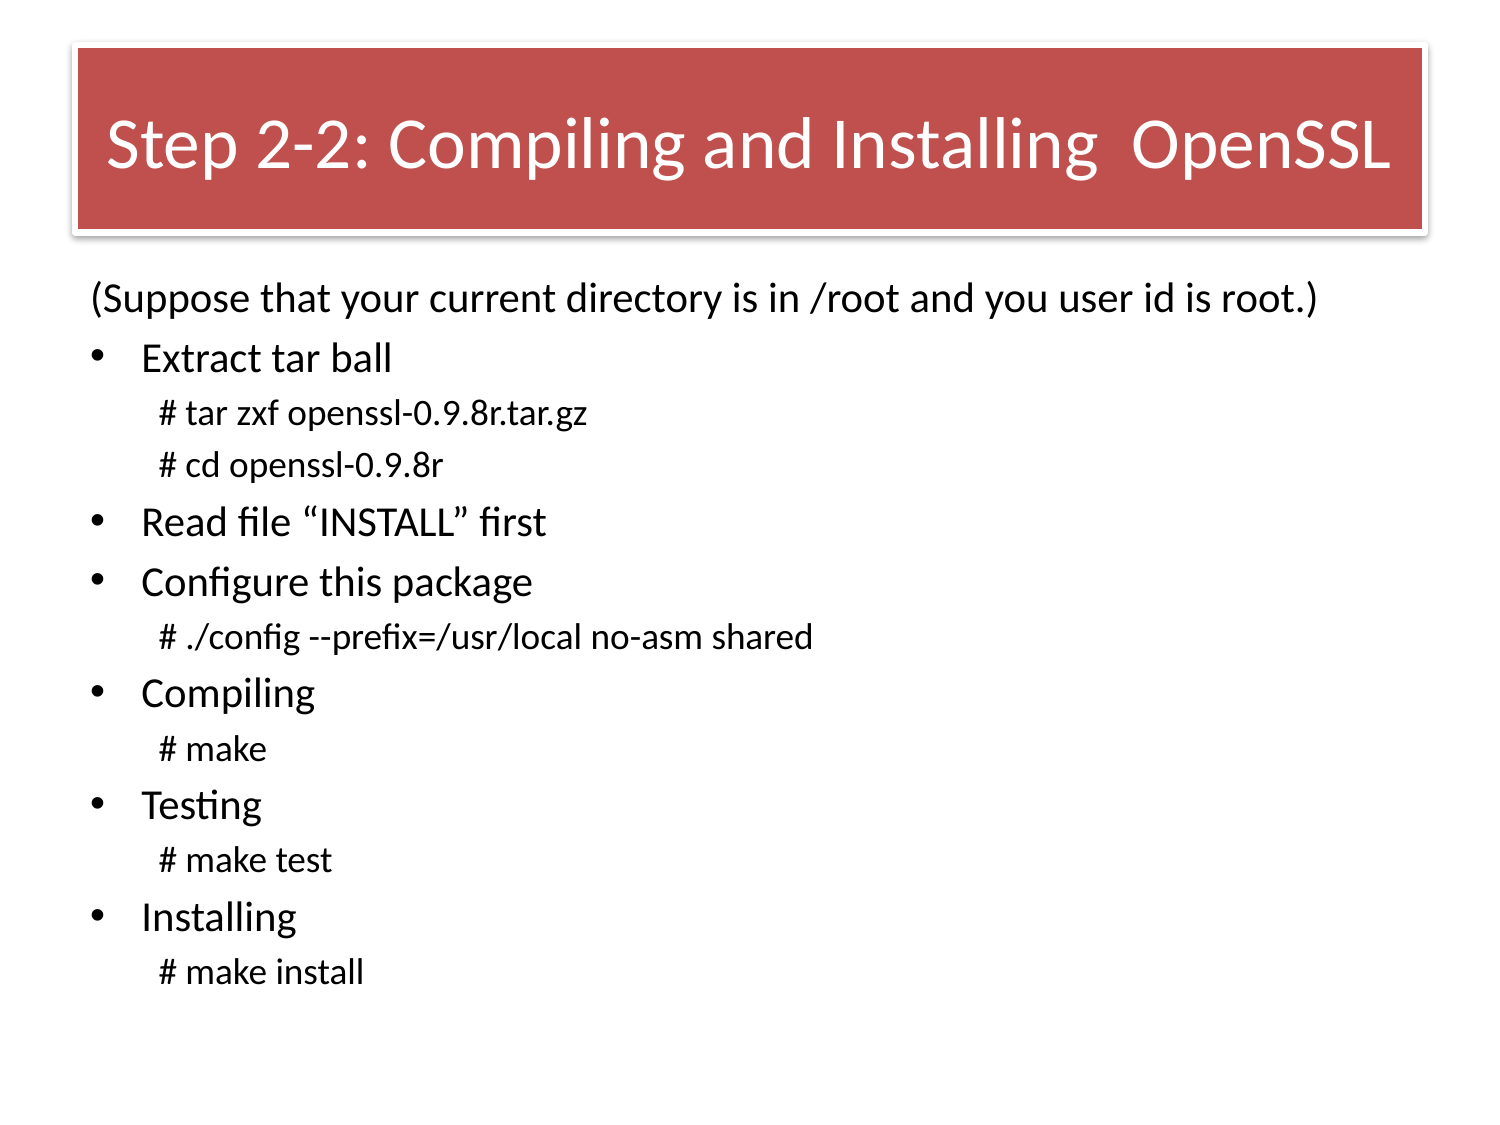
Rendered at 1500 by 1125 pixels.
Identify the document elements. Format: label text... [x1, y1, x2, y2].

list (Suppose that your current directory is in /root and you user id is root.) Extract tar ball # tar zxf openssl-0.9.8r.tar.gz # cd openssl-0.9.8r Read file “INSTALL” first Configure this package # ./config --prefix=/usr/local no-asm shared Compiling # make Testing # make test Installing # make install [75, 262, 1425, 1005]
title Step 2-2: Compiling and Installing OpenSSL [72, 42, 1428, 236]
